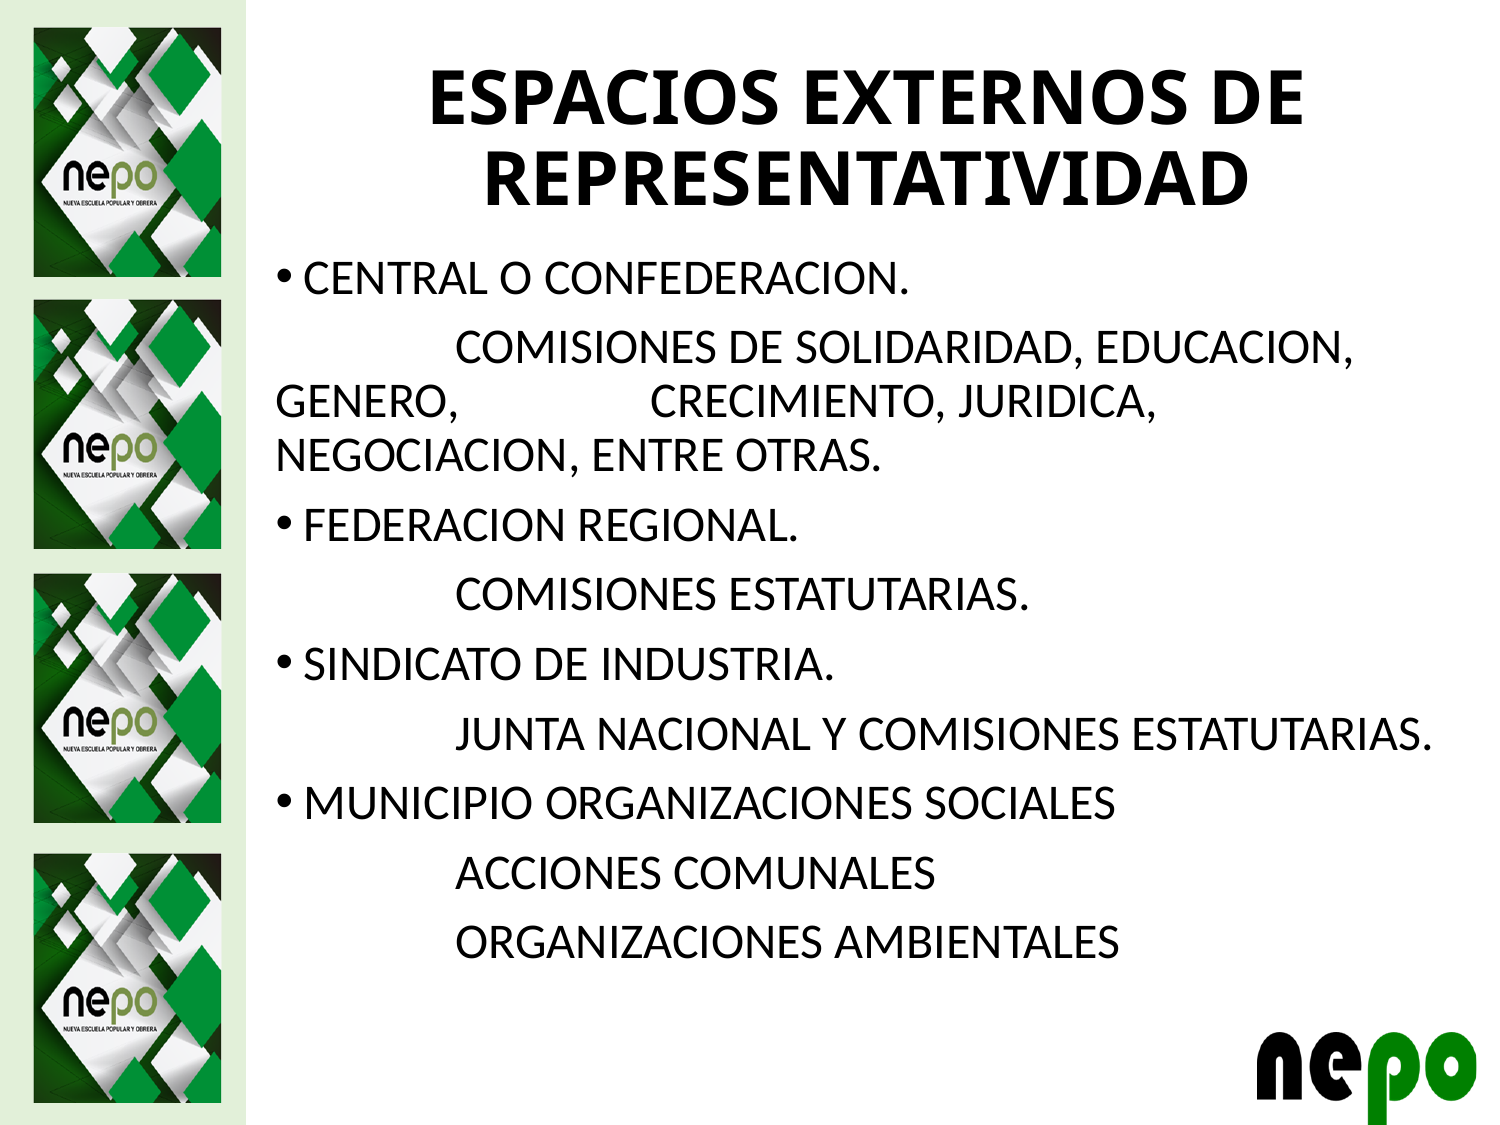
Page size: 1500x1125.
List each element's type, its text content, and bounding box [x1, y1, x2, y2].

list CENTRAL O CONFEDERACION. COMISIONES DE SOLIDARIDAD, EDUCACION, GENERO, CRECIMIENTO, JURIDICA, NEGOCIACION, ENTRE OTRAS. FEDERACION REGIONAL. COMISIONES ESTATUTARIAS. SINDICATO DE INDUSTRIA. JUNTA NACIONAL Y COMISIONES ESTATUTARIAS. MUNICIPIO ORGANIZACIONES SOCIALES ACCIONES COMUNALES ORGANIZACIONES AMBIENTALES [260, 243, 1473, 1014]
title ESPACIOS EXTERNOS DE REPRESENTATIVIDAD [260, 52, 1473, 243]
picture [0, 0, 246, 1125]
picture [1257, 1032, 1477, 1125]
